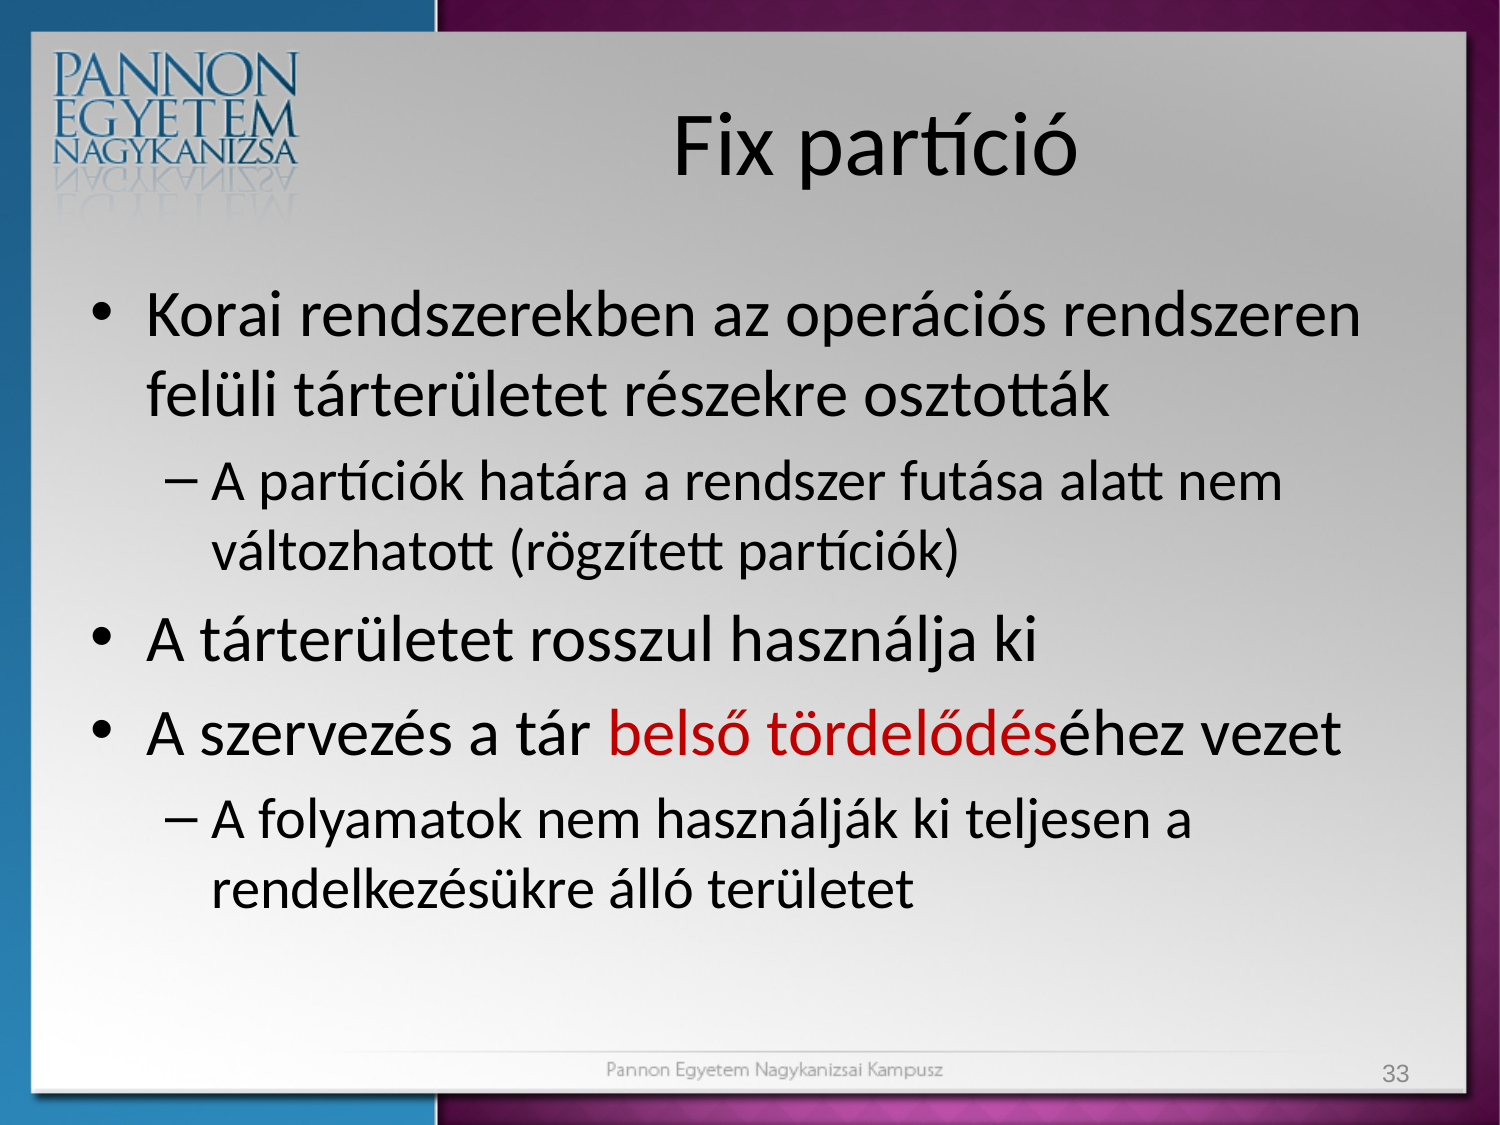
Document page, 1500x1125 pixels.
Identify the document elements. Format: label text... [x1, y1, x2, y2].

slide_number 33 [1074, 1042, 1425, 1103]
title Fix partíció [328, 45, 1425, 233]
picture [0, 0, 1500, 1125]
list Korai rendszerekben az operációs rendszeren felüli tárterületet részekre osztották A partíciók határa a rendszer futása alatt nem változhatott (rögzített partíciók) A tárterületet rosszul használja ki A szervezés a tár belső tördelődéséhez vezet A folyamatok nem használják ki teljesen a rendelkezésükre álló területet [75, 262, 1425, 1038]
